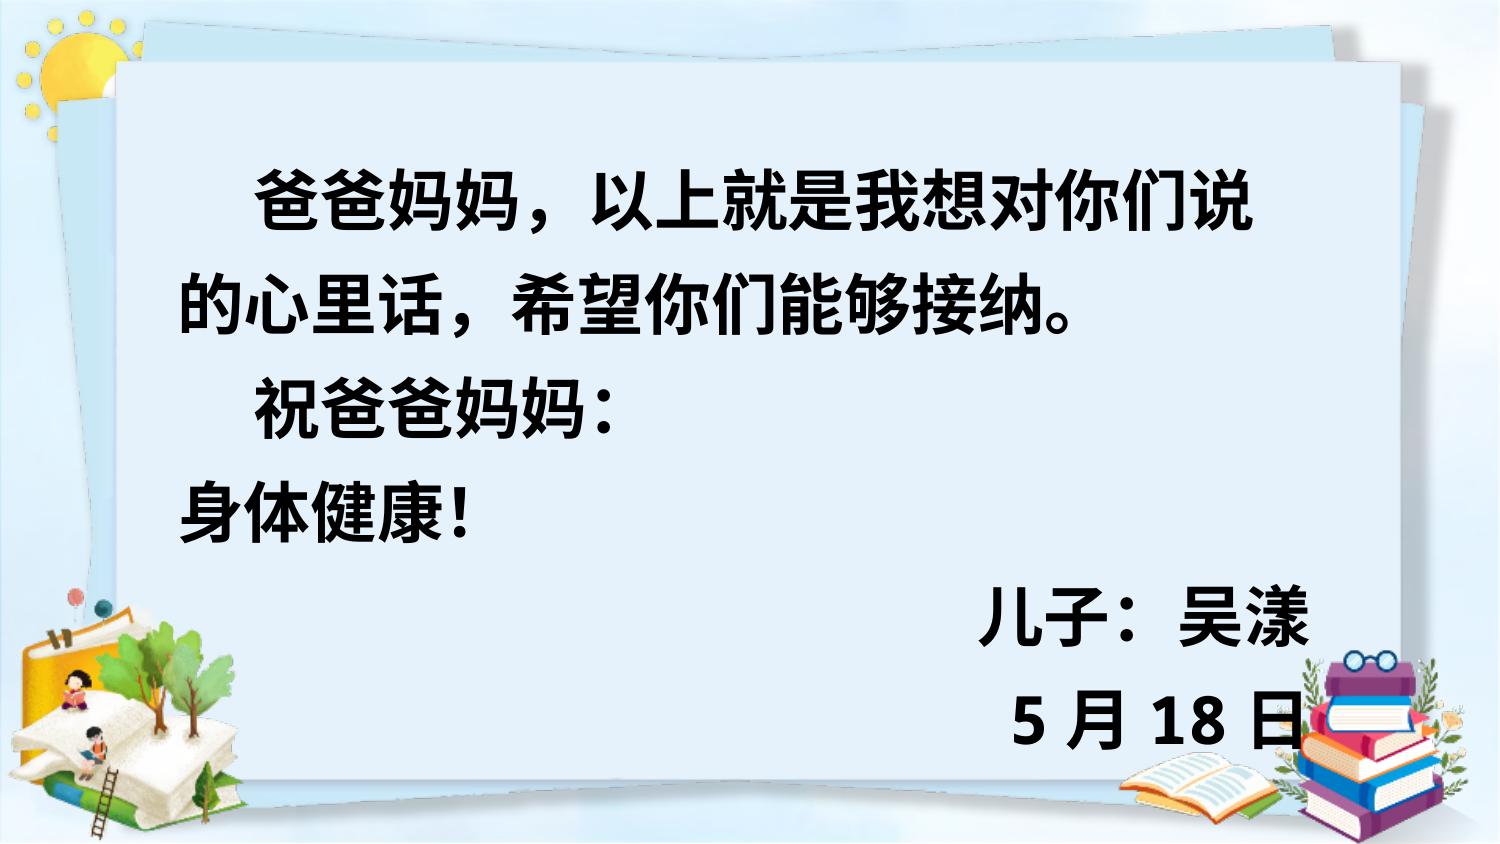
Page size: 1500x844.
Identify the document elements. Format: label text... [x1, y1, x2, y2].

picture [0, 0, 1500, 844]
text_box 爸爸妈妈，以上就是我想对你们说的心里话，希望你们能够接纳。 祝爸爸妈妈： 身体健康！ 儿子：吴漾 5月18日 [162, 127, 1326, 766]
